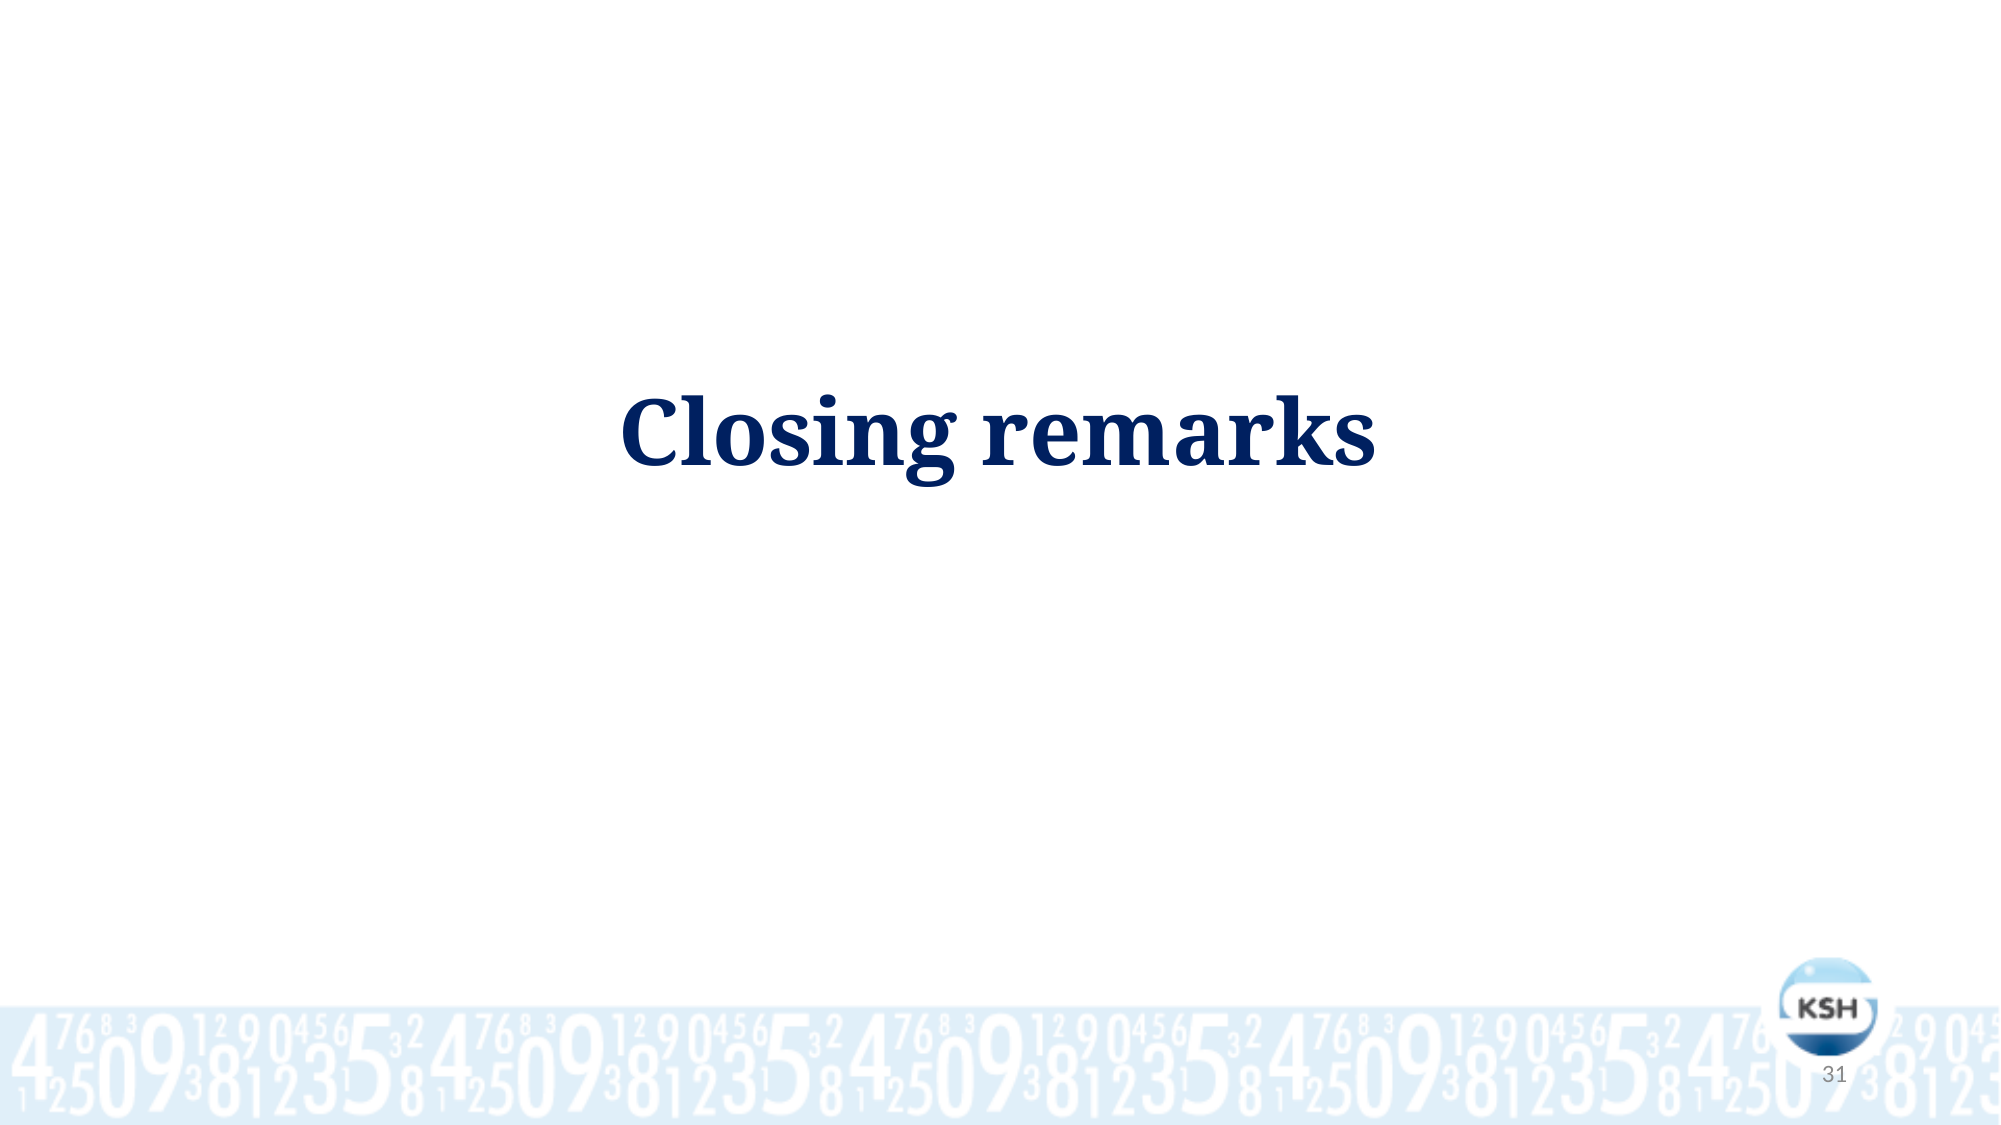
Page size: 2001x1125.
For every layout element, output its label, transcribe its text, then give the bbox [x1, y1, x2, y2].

slide_number 31 [1412, 1042, 1863, 1103]
title Closing remarks [136, 344, 1862, 643]
picture [0, 0, 2001, 1125]
